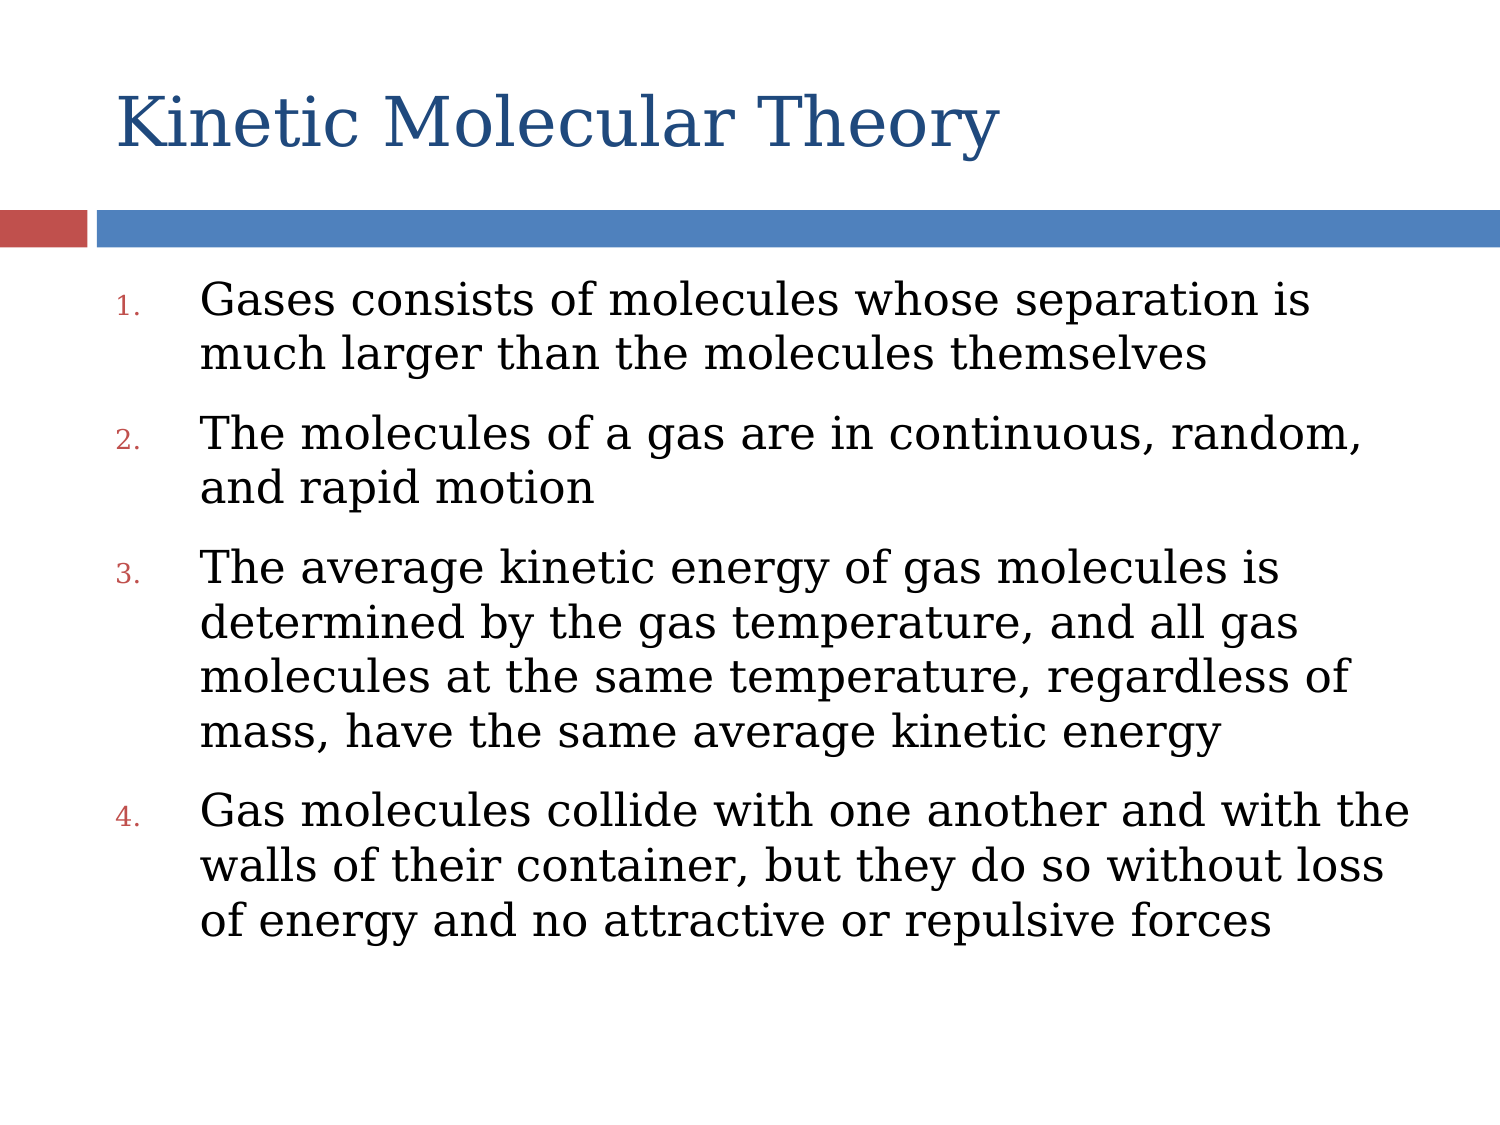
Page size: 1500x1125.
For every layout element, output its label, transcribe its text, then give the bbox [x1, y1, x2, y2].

title Kinetic Molecular Theory [100, 37, 1438, 200]
list Gases consists of molecules whose separation is much larger than the molecules themselves The molecules of a gas are in continuous, random, and rapid motion The average kinetic energy of gas molecules is determined by the gas temperature, and all gas molecules at the same temperature, regardless of mass, have the same average kinetic energy Gas molecules collide with one another and with the walls of their container, but they do so without loss of energy and no attractive or repulsive forces [100, 262, 1438, 1000]
